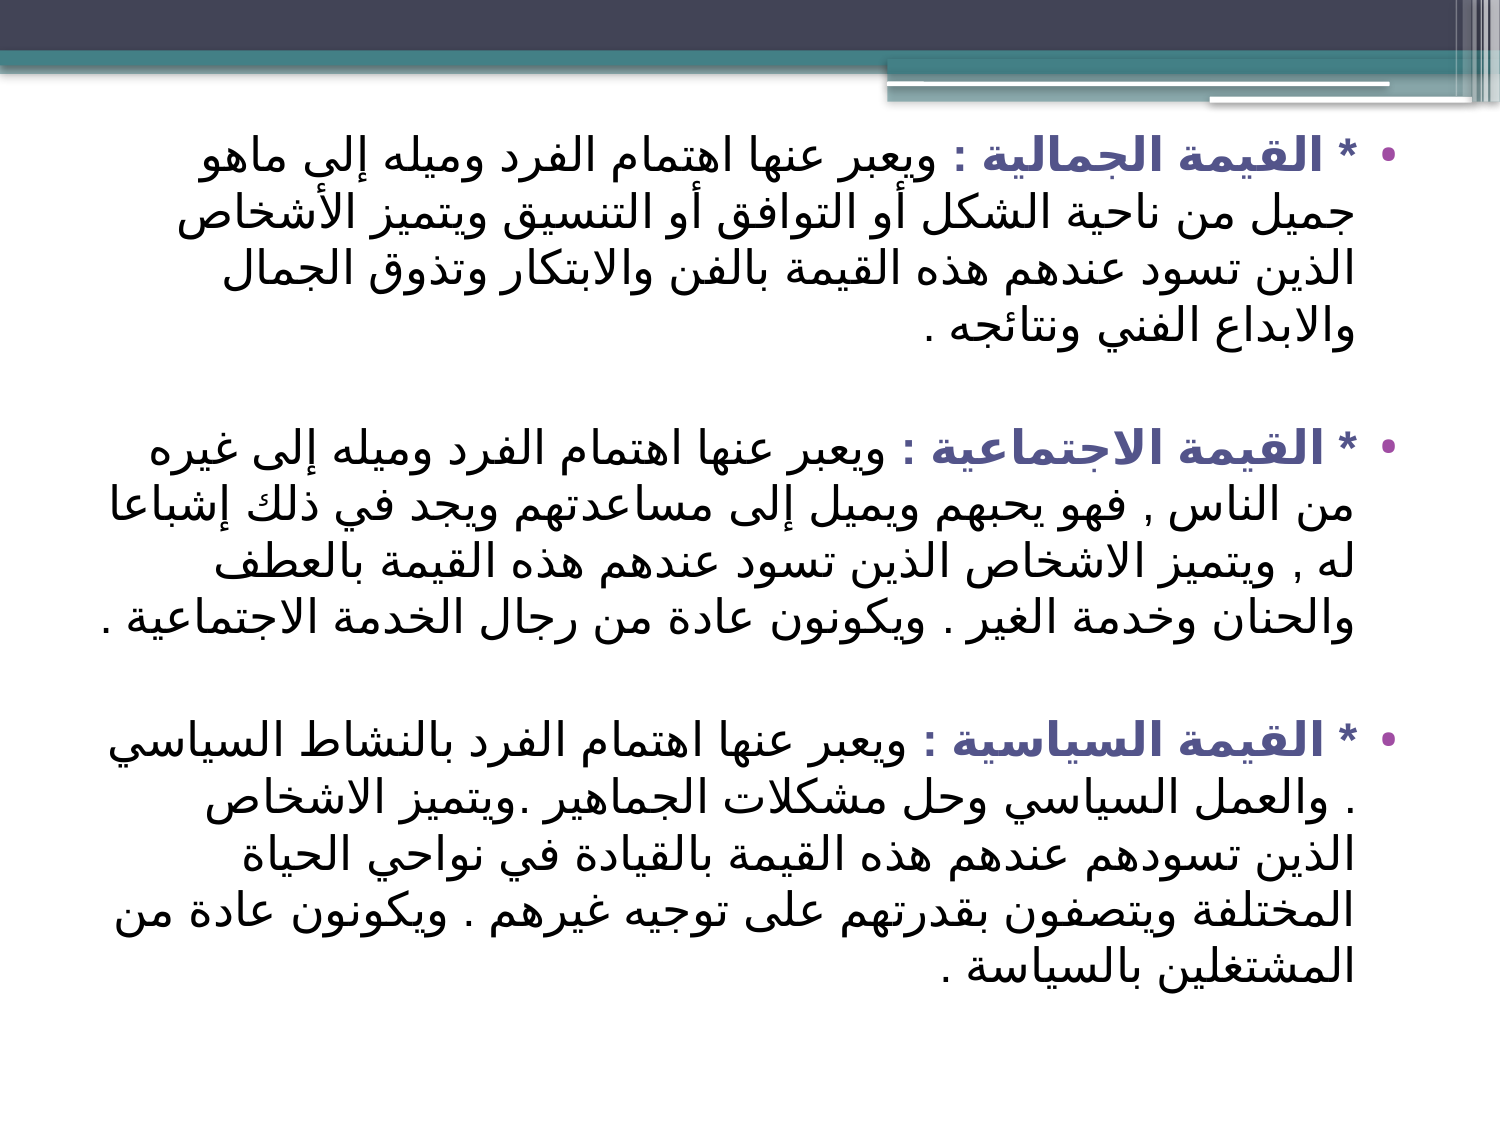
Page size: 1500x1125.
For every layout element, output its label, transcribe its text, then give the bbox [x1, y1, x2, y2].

list * القيمة الجمالية : ويعبر عنها اهتمام الفرد وميله إلى ماهو جميل من ناحية الشكل أو التوافق أو التنسيق ويتميز الأشخاص الذين تسود عندهم هذه القيمة بالفن والابتكار وتذوق الجمال والابداع الفني ونتائجه . * القيمة الاجتماعية : ويعبر عنها اهتمام الفرد وميله إلى غيره من الناس , فهو يحبهم ويميل إلى مساعدتهم ويجد في ذلك إشباعا له , ويتميز الاشخاص الذين تسود عندهم هذه القيمة بالعطف والحنان وخدمة الغير . ويكونون عادة من رجال الخدمة الاجتماعية . * القيمة السياسية : ويعبر عنها اهتمام الفرد بالنشاط السياسي . والعمل السياسي وحل مشكلات الجماهير .ويتميز الاشخاص الذين تسودهم عندهم هذه القيمة بالقيادة في نواحي الحياة المختلفة ويتصفون بقدرتهم على توجيه غيرهم . ويكونون عادة من المشتغلين بالسياسة . [82, 117, 1425, 1062]
